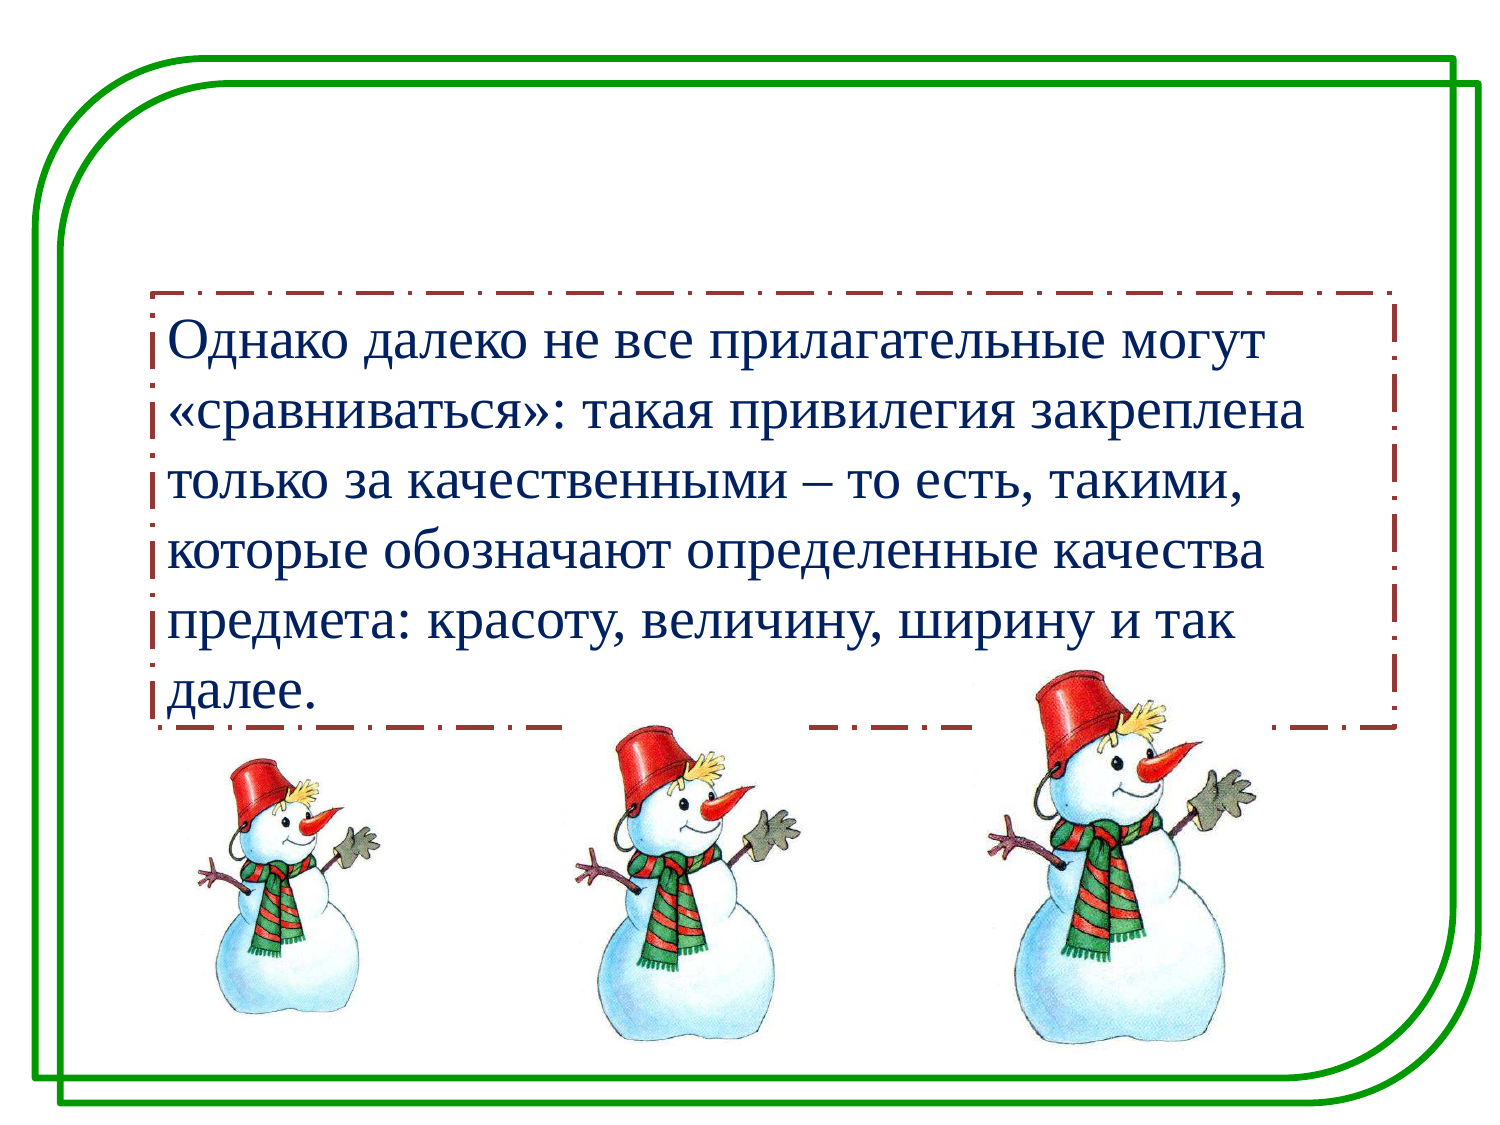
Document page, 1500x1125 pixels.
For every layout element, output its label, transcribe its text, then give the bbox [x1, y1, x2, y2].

picture [562, 714, 809, 1046]
picture [187, 749, 387, 1018]
text_box Однако далеко не все прилагательные могут «сравниваться»: такая привилегия закреплена только за качественными – то есть, такими, которые обозначают определенные качества предмета: красоту, величину, ширину и так далее. [152, 292, 1395, 728]
text_box [58, 81, 1481, 1106]
text_box [33, 56, 1456, 1081]
picture [972, 655, 1266, 1050]
